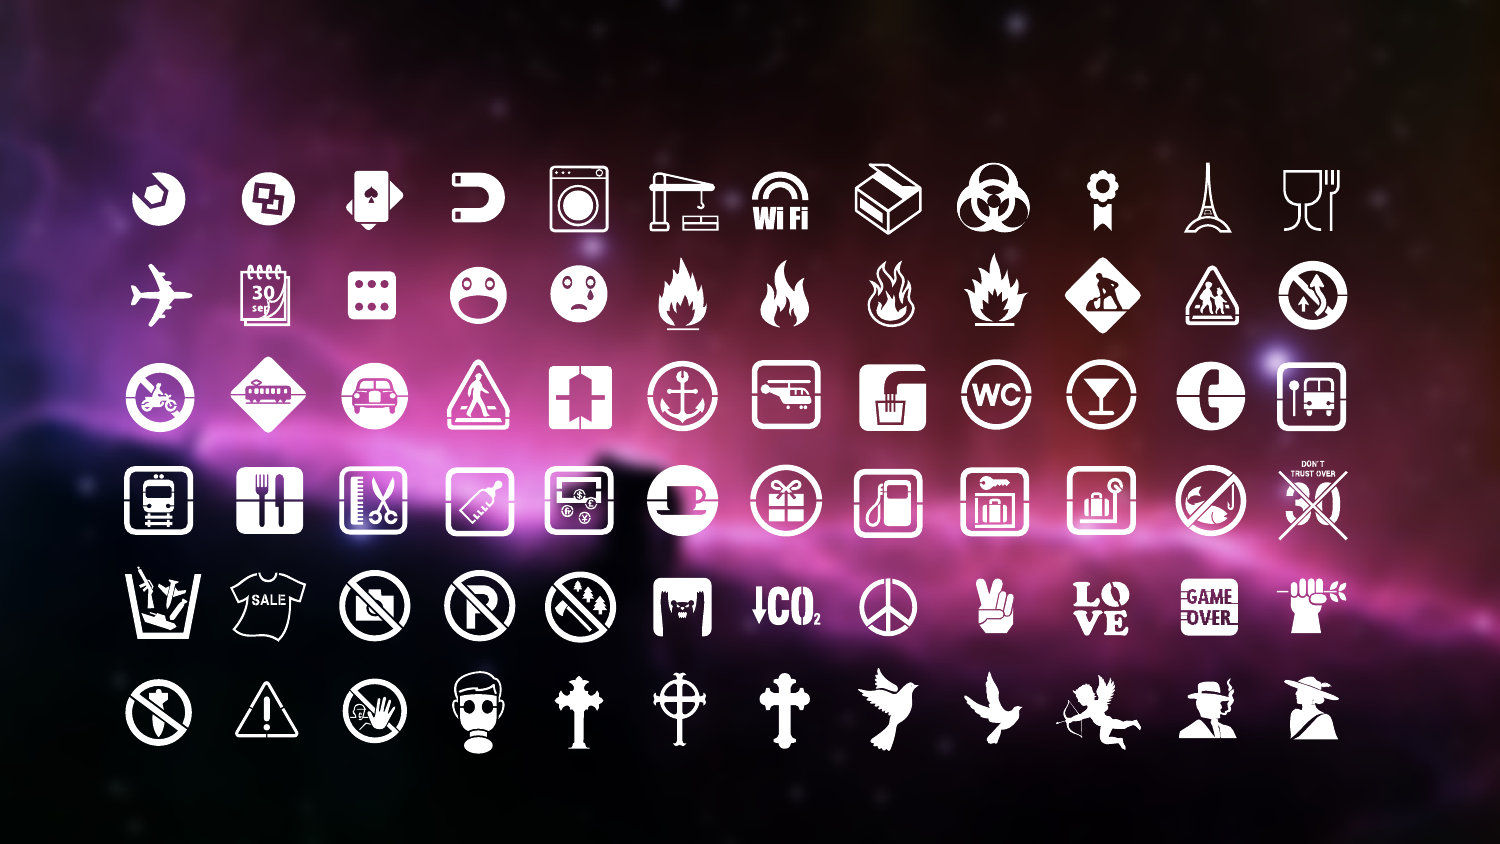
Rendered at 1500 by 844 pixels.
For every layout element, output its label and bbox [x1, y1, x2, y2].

text_box [883, 480, 911, 492]
text_box [581, 514, 588, 522]
text_box [469, 730, 487, 737]
text_box [1316, 500, 1323, 512]
text_box [1326, 410, 1332, 417]
text_box [1073, 581, 1100, 607]
text_box [267, 708, 299, 738]
text_box [1290, 595, 1322, 634]
text_box [450, 266, 507, 324]
text_box [964, 252, 1029, 322]
text_box [389, 393, 396, 399]
text_box [247, 264, 254, 280]
text_box [350, 476, 364, 525]
text_box [573, 580, 583, 592]
text_box [464, 737, 493, 754]
text_box [750, 464, 823, 500]
text_box [458, 480, 503, 525]
text_box [264, 594, 270, 605]
text_box [1104, 498, 1109, 517]
text_box [678, 611, 687, 619]
text_box [759, 673, 810, 749]
text_box [1055, 675, 1141, 750]
text_box [660, 370, 705, 424]
text_box [1315, 511, 1329, 526]
text_box [1197, 162, 1219, 218]
text_box [976, 578, 1003, 610]
text_box [1086, 170, 1119, 203]
text_box [1277, 400, 1347, 432]
text_box [347, 271, 396, 320]
text_box [278, 270, 287, 282]
text_box [359, 380, 374, 389]
text_box [1338, 582, 1347, 592]
text_box [1295, 497, 1310, 512]
text_box [566, 605, 592, 632]
text_box [360, 223, 377, 231]
text_box [1185, 265, 1239, 315]
text_box [230, 356, 307, 394]
text_box [236, 467, 304, 500]
text_box [124, 574, 202, 639]
text_box [1283, 170, 1322, 231]
text_box [255, 598, 260, 606]
text_box [1093, 203, 1112, 231]
text_box [125, 363, 195, 397]
text_box [259, 399, 277, 403]
text_box [980, 179, 1008, 190]
text_box [1307, 578, 1315, 597]
text_box [859, 364, 927, 431]
text_box [258, 572, 278, 583]
text_box [1079, 477, 1123, 524]
text_box [172, 587, 187, 598]
text_box [350, 703, 368, 721]
text_box [445, 467, 515, 501]
text_box [695, 489, 703, 501]
text_box [339, 501, 408, 535]
text_box [1066, 395, 1137, 430]
text_box [1290, 582, 1298, 597]
text_box [1329, 486, 1341, 524]
text_box [1303, 377, 1335, 391]
text_box [368, 606, 376, 614]
text_box [263, 696, 270, 722]
text_box [768, 509, 785, 522]
text_box [1103, 295, 1117, 310]
text_box [978, 610, 1004, 624]
text_box [1278, 470, 1348, 541]
text_box [989, 498, 1001, 504]
text_box [141, 612, 177, 631]
text_box [1288, 380, 1300, 417]
text_box [653, 577, 712, 637]
text_box [1329, 170, 1340, 231]
text_box [466, 598, 481, 629]
text_box [549, 165, 609, 233]
text_box [346, 199, 353, 216]
text_box [460, 694, 497, 731]
text_box [145, 513, 173, 519]
text_box [647, 501, 719, 537]
text_box [368, 390, 381, 403]
text_box [752, 206, 784, 230]
text_box [989, 504, 1001, 523]
text_box [1004, 593, 1014, 616]
text_box [971, 383, 1001, 406]
text_box [355, 595, 383, 621]
text_box [230, 573, 307, 642]
text_box [1284, 676, 1339, 740]
text_box [561, 504, 574, 511]
text_box [144, 184, 164, 205]
text_box [1199, 281, 1228, 314]
text_box [770, 479, 802, 493]
text_box [1203, 205, 1213, 209]
text_box [241, 172, 295, 226]
text_box [979, 475, 1011, 491]
text_box [790, 206, 808, 230]
text_box [124, 466, 194, 500]
text_box [1306, 410, 1313, 417]
text_box [274, 264, 282, 280]
text_box [481, 505, 489, 512]
text_box [787, 493, 804, 506]
text_box [169, 598, 188, 620]
text_box [1298, 296, 1309, 312]
text_box [354, 170, 404, 222]
text_box [466, 373, 490, 418]
text_box [230, 395, 307, 433]
text_box [544, 466, 614, 500]
text_box [971, 198, 989, 222]
text_box [791, 586, 802, 626]
text_box [1103, 610, 1129, 636]
text_box [999, 198, 1016, 222]
text_box [367, 696, 396, 730]
text_box [341, 396, 409, 430]
text_box [1299, 578, 1306, 597]
text_box [266, 199, 279, 210]
text_box [859, 578, 918, 637]
text_box [486, 406, 497, 410]
text_box [125, 679, 192, 746]
text_box [130, 263, 193, 327]
text_box [1285, 511, 1297, 524]
text_box [581, 366, 612, 430]
text_box [1066, 466, 1136, 500]
text_box [240, 270, 247, 321]
text_box [961, 395, 1032, 430]
text_box [145, 519, 173, 527]
text_box [1084, 498, 1089, 517]
text_box [658, 257, 707, 326]
text_box [751, 360, 821, 394]
text_box [1175, 465, 1247, 537]
text_box [1101, 582, 1120, 607]
text_box [253, 281, 287, 321]
text_box [158, 583, 170, 597]
text_box [576, 490, 583, 500]
text_box [752, 586, 767, 625]
text_box [1338, 592, 1347, 601]
text_box [853, 468, 923, 503]
text_box [339, 570, 411, 642]
text_box [960, 503, 1030, 537]
text_box [1227, 483, 1234, 511]
text_box [865, 483, 883, 527]
text_box [147, 579, 154, 590]
text_box [458, 683, 497, 695]
text_box [257, 305, 264, 312]
text_box [124, 501, 194, 535]
text_box [960, 467, 1030, 501]
text_box [1192, 315, 1233, 319]
text_box [1179, 677, 1237, 739]
text_box [444, 570, 516, 642]
text_box [137, 566, 155, 609]
text_box [252, 285, 263, 300]
text_box [768, 493, 785, 506]
text_box [375, 380, 391, 389]
text_box [554, 676, 604, 749]
text_box [767, 586, 790, 626]
text_box [350, 678, 408, 731]
text_box [1064, 257, 1141, 334]
text_box [647, 465, 719, 500]
text_box [265, 264, 273, 280]
text_box [235, 708, 267, 738]
text_box [1176, 361, 1246, 395]
text_box [446, 359, 510, 418]
text_box [166, 579, 179, 610]
text_box [141, 383, 177, 412]
text_box [1329, 581, 1339, 590]
text_box [760, 260, 810, 328]
text_box [814, 612, 821, 625]
text_box [556, 477, 602, 489]
text_box [1190, 612, 1196, 623]
text_box [682, 215, 719, 231]
text_box [1197, 505, 1228, 524]
text_box [1185, 316, 1239, 326]
text_box [1297, 511, 1311, 526]
text_box [1066, 501, 1136, 535]
text_box [1187, 486, 1202, 501]
text_box [975, 493, 1015, 528]
text_box [447, 418, 510, 430]
text_box [452, 671, 505, 719]
text_box [1185, 496, 1205, 516]
text_box [1315, 578, 1323, 593]
text_box [979, 607, 1014, 634]
text_box [961, 359, 1032, 394]
text_box [1112, 581, 1130, 606]
text_box [1180, 592, 1188, 598]
text_box [249, 681, 284, 709]
text_box [1277, 362, 1347, 399]
text_box [649, 172, 715, 232]
text_box [258, 188, 270, 199]
text_box [1091, 498, 1103, 517]
text_box [152, 714, 165, 738]
text_box [143, 492, 175, 513]
text_box [270, 594, 278, 605]
text_box [261, 288, 287, 321]
text_box [857, 682, 920, 751]
text_box [341, 362, 409, 396]
text_box [982, 504, 987, 523]
text_box [1303, 392, 1335, 410]
text_box [556, 491, 602, 503]
text_box [263, 724, 271, 731]
text_box [1066, 359, 1137, 394]
text_box [149, 688, 168, 710]
text_box [1000, 383, 1021, 406]
text_box [260, 594, 267, 605]
text_box [545, 571, 617, 643]
text_box [368, 476, 398, 525]
text_box [883, 492, 911, 527]
text_box [582, 586, 595, 603]
text_box [554, 600, 568, 617]
text_box [1278, 260, 1348, 306]
text_box [752, 171, 809, 201]
text_box [445, 503, 515, 537]
text_box [368, 589, 394, 618]
text_box [454, 418, 503, 423]
text_box [550, 265, 608, 323]
text_box [588, 499, 594, 507]
text_box [1003, 504, 1007, 523]
text_box [854, 163, 922, 235]
text_box [1176, 397, 1246, 431]
text_box [548, 366, 580, 430]
text_box [592, 595, 608, 615]
text_box [996, 591, 1007, 611]
text_box [263, 285, 275, 300]
text_box [1286, 486, 1295, 496]
text_box [472, 513, 481, 520]
text_box [342, 690, 399, 744]
text_box [1314, 482, 1332, 501]
text_box [132, 172, 186, 226]
text_box [451, 172, 505, 223]
text_box [964, 671, 1023, 745]
text_box [653, 672, 707, 747]
text_box [867, 260, 915, 328]
text_box [1091, 492, 1103, 498]
text_box [1278, 296, 1348, 330]
text_box [647, 360, 718, 396]
text_box [1083, 378, 1120, 416]
text_box [256, 264, 263, 280]
text_box [1206, 591, 1211, 604]
picture [0, 0, 1500, 844]
text_box [466, 585, 498, 611]
text_box [125, 398, 195, 433]
text_box [1310, 594, 1327, 604]
text_box [1073, 610, 1103, 636]
text_box [1329, 593, 1339, 603]
text_box [244, 276, 291, 327]
text_box [143, 479, 175, 492]
text_box [787, 509, 804, 522]
text_box [874, 667, 898, 692]
text_box [853, 504, 923, 538]
text_box [751, 395, 821, 430]
text_box [584, 503, 598, 510]
text_box [339, 466, 408, 500]
text_box [544, 501, 614, 535]
text_box [236, 501, 304, 534]
text_box [877, 403, 903, 423]
text_box [1294, 482, 1310, 498]
text_box [956, 162, 1030, 233]
text_box [760, 380, 812, 404]
text_box [647, 397, 718, 432]
text_box [1093, 297, 1101, 310]
text_box [1183, 216, 1233, 233]
text_box [1310, 274, 1327, 317]
text_box [1180, 578, 1238, 636]
text_box [476, 509, 485, 516]
text_box [561, 511, 574, 518]
text_box [750, 501, 823, 537]
text_box [802, 586, 814, 626]
